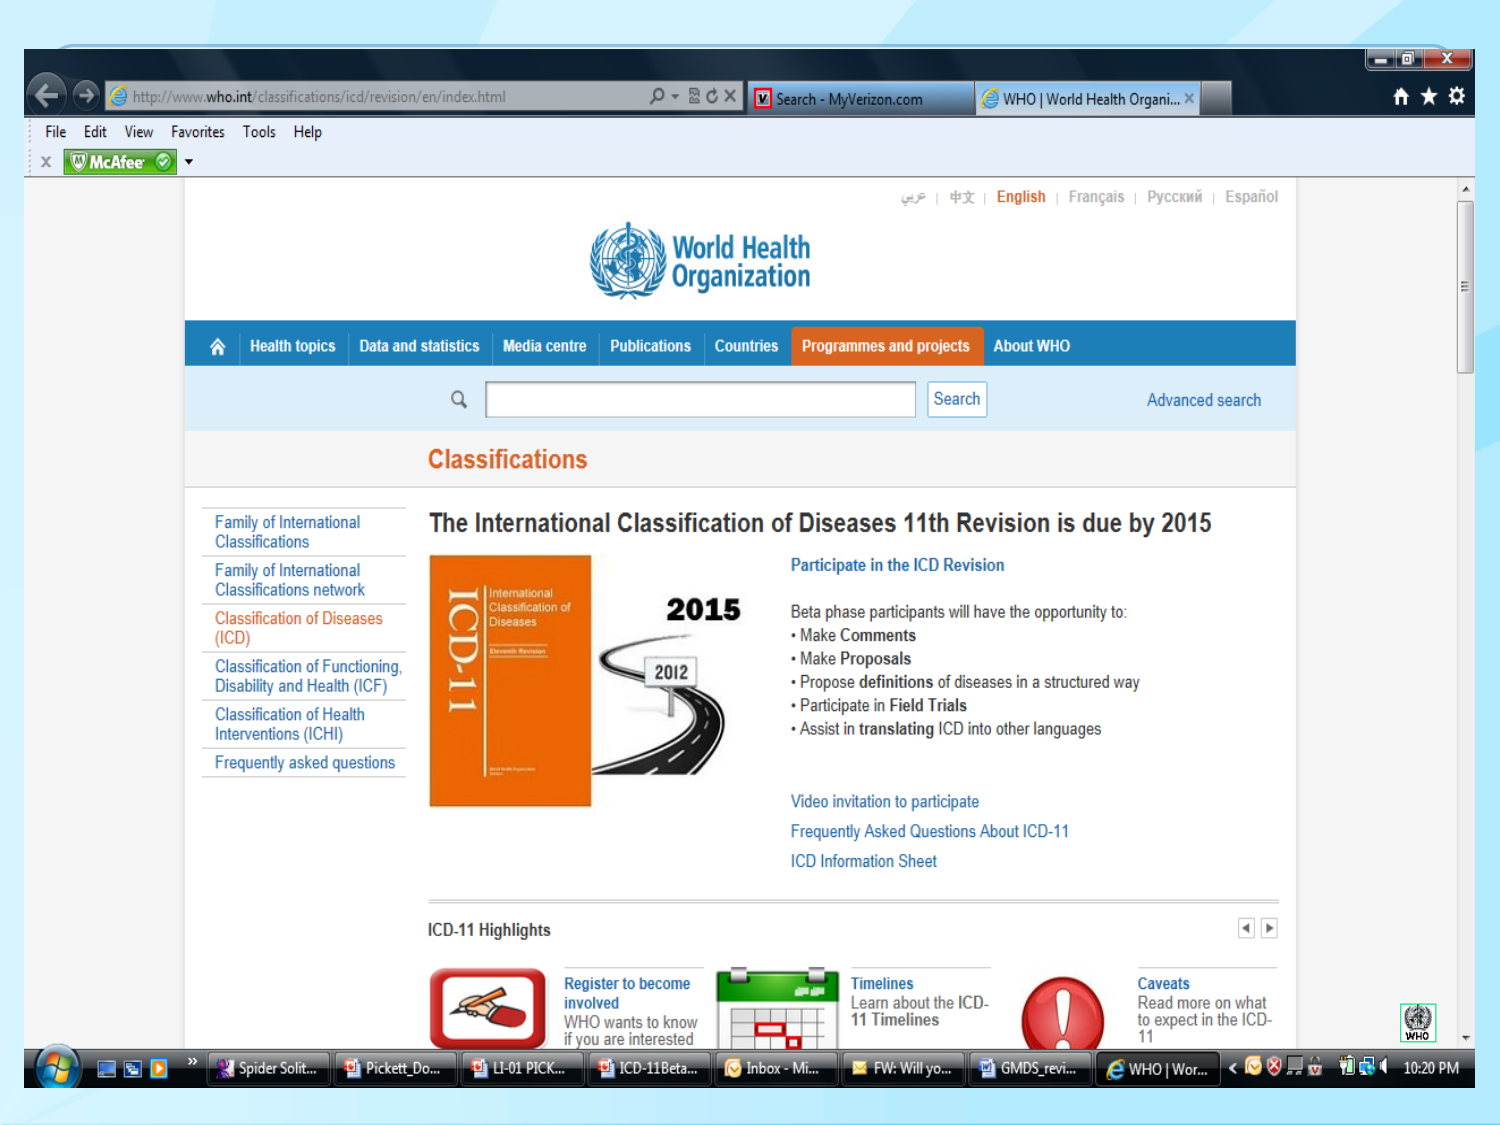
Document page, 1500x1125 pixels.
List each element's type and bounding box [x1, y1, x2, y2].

picture [0, 0, 1500, 1125]
list [24, 49, 1476, 1088]
